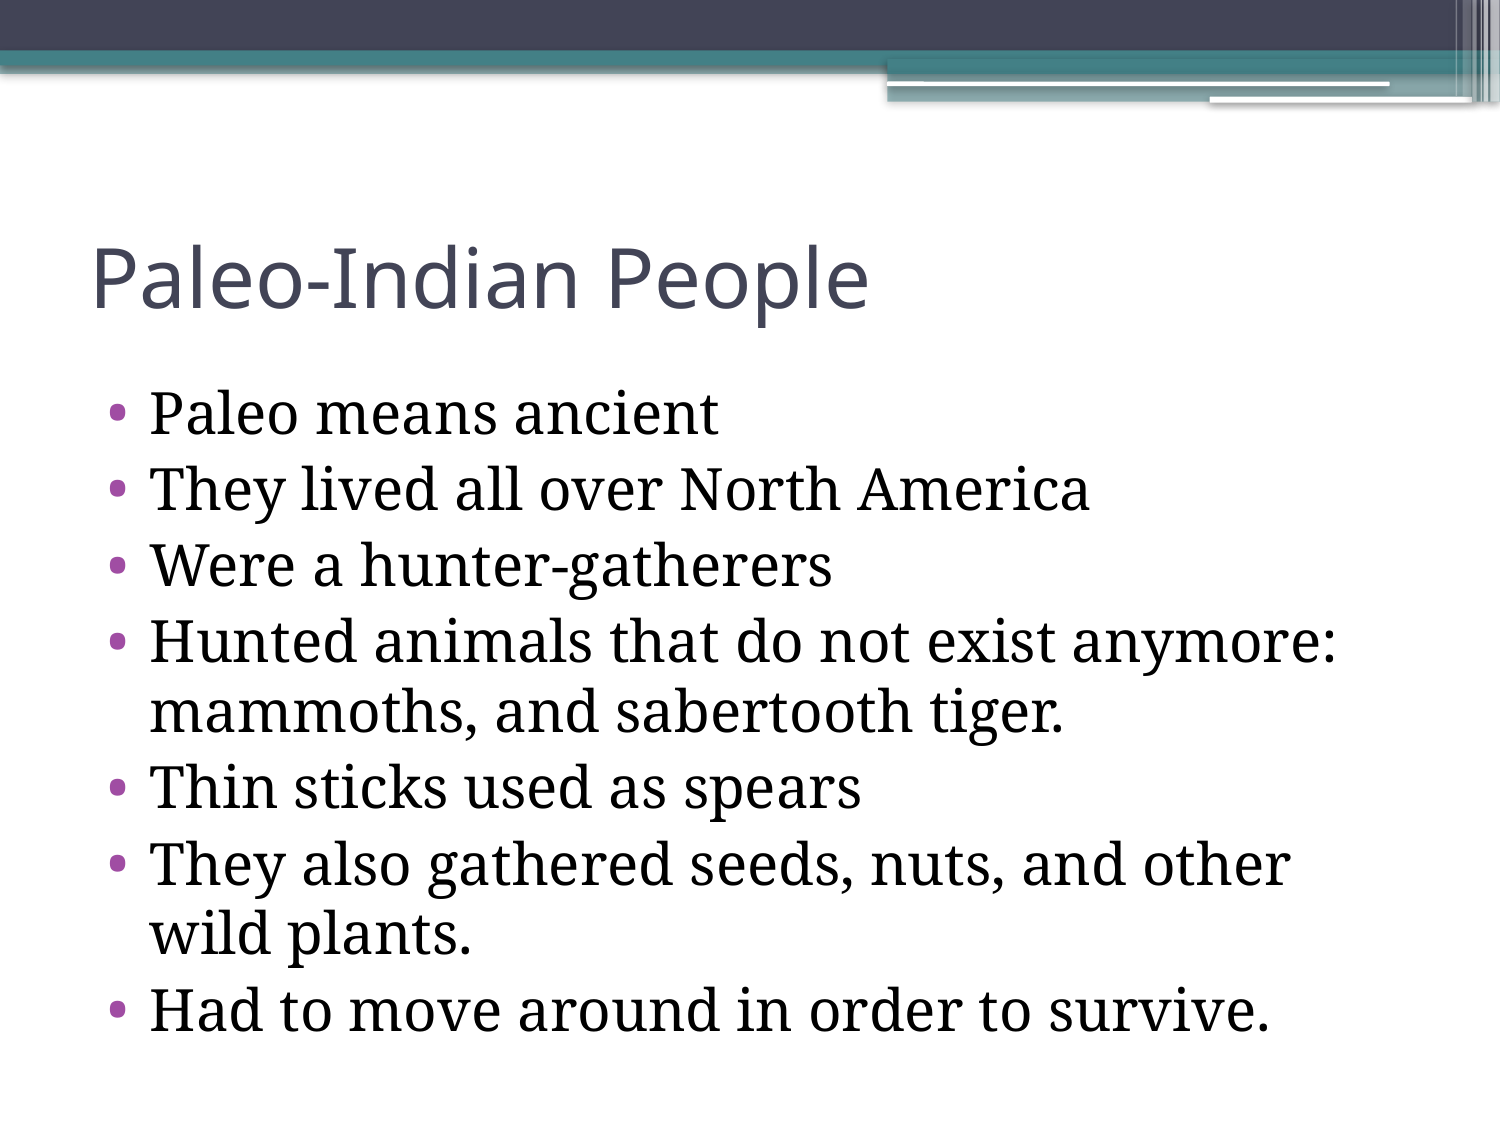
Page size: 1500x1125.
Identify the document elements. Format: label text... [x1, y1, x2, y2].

title Paleo-Indian People [75, 187, 1425, 363]
list Paleo means ancient They lived all over North America Were a hunter-gatherers Hunted animals that do not exist anymore: mammoths, and sabertooth tiger. Thin sticks used as spears They also gathered seeds, nuts, and other wild plants. Had to move around in order to survive. [75, 368, 1425, 1079]
